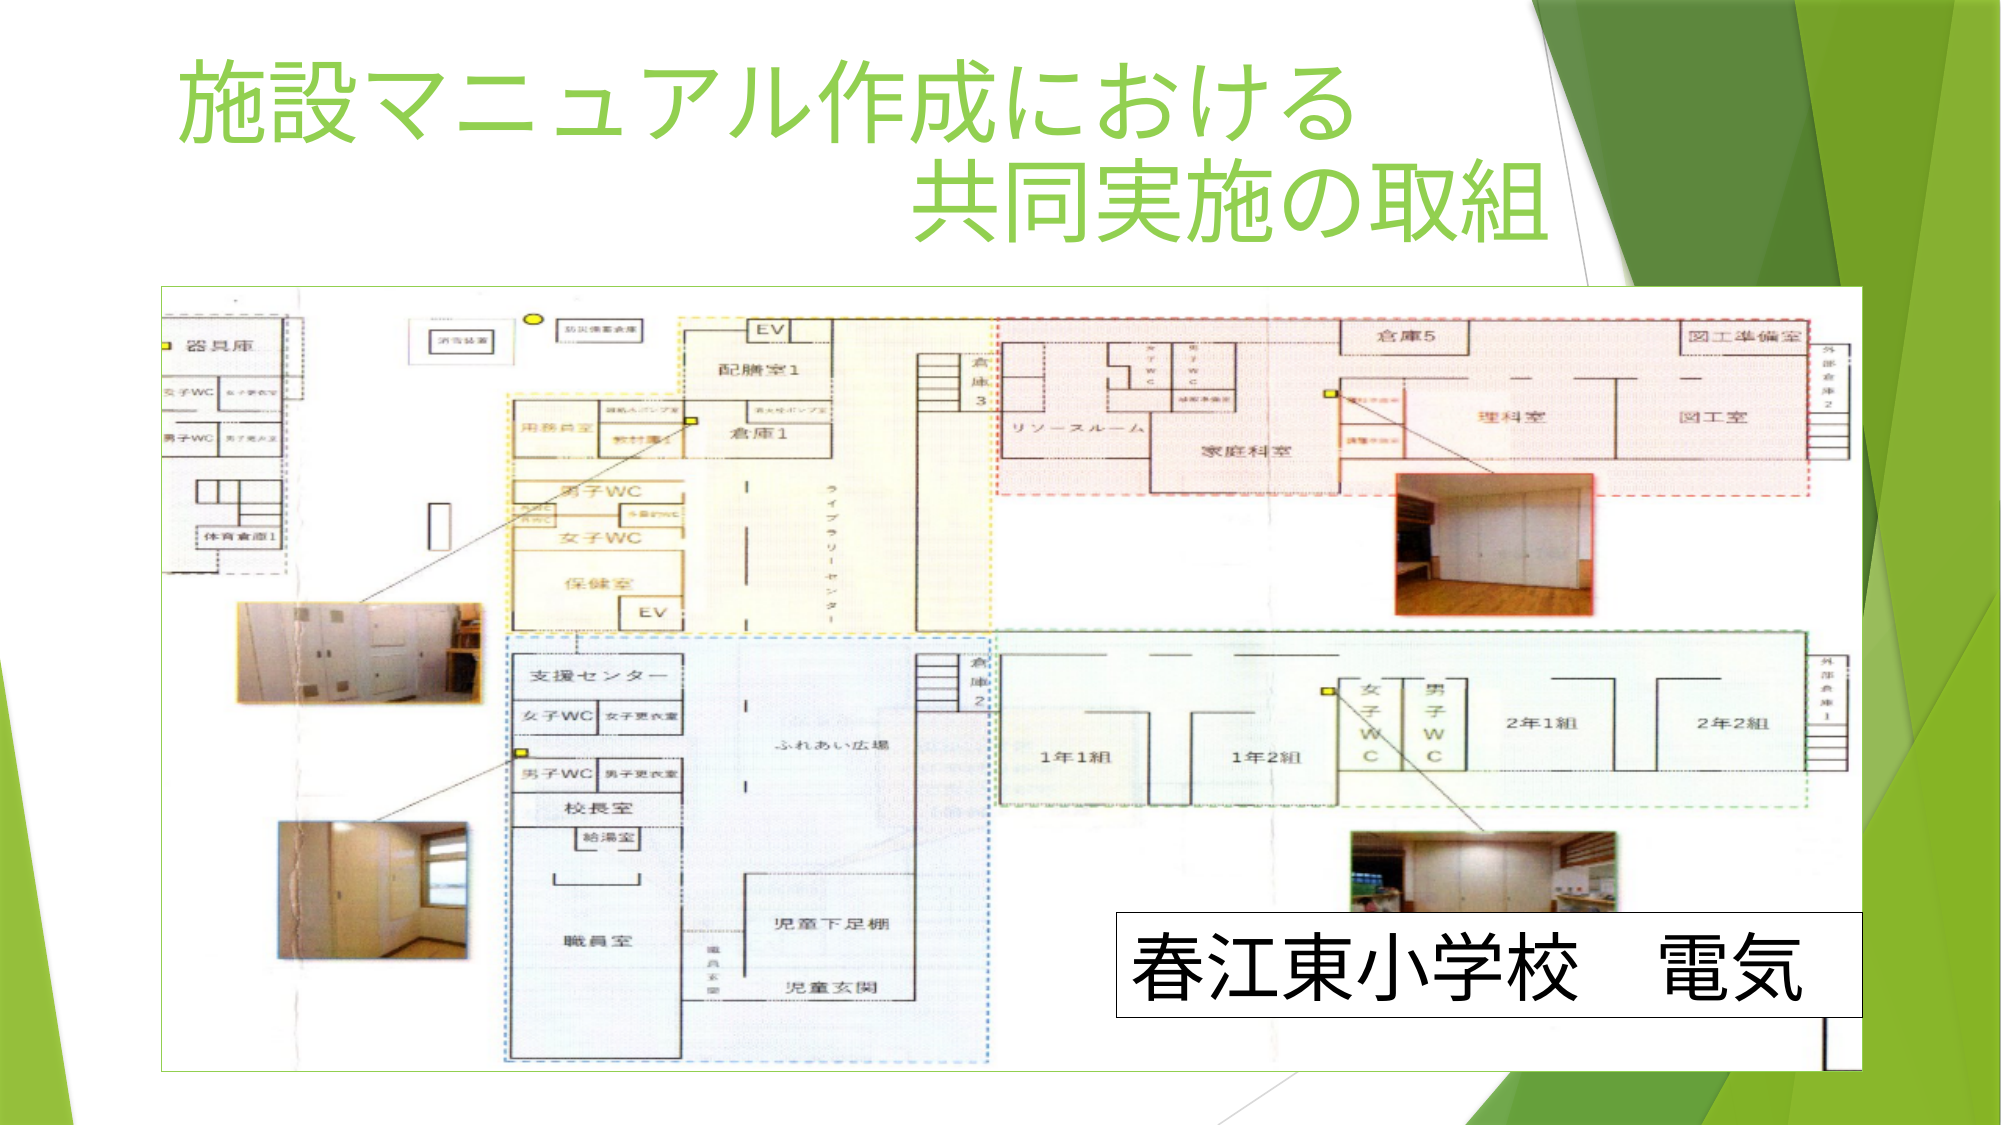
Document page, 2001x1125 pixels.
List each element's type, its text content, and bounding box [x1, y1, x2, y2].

text_box 施設マニュアル作成における 共同実施の取組 [161, 47, 1887, 265]
picture [160, 286, 1864, 1073]
